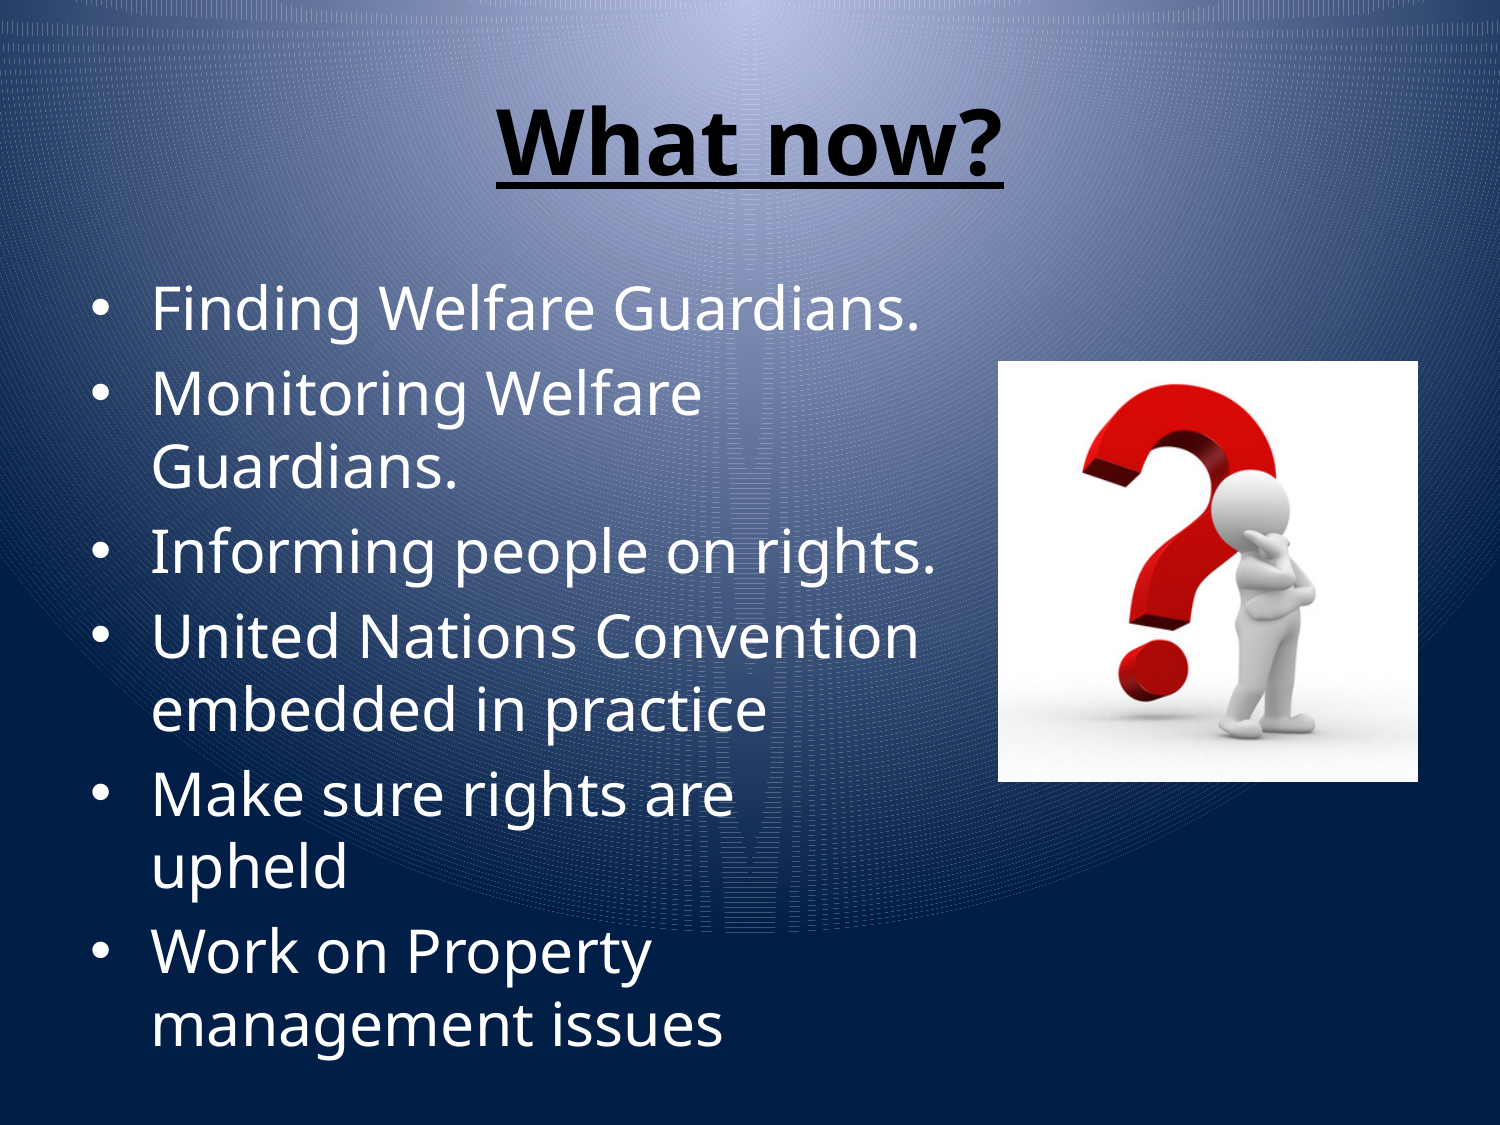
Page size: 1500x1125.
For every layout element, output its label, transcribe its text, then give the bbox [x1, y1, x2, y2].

list Finding Welfare Guardians. Monitoring Welfare Guardians. Informing people on rights. United Nations Convention embedded in practice Make sure rights are upheld Work on Property management issues [75, 262, 963, 1071]
picture [997, 361, 1418, 782]
title What now? [75, 45, 1425, 233]
